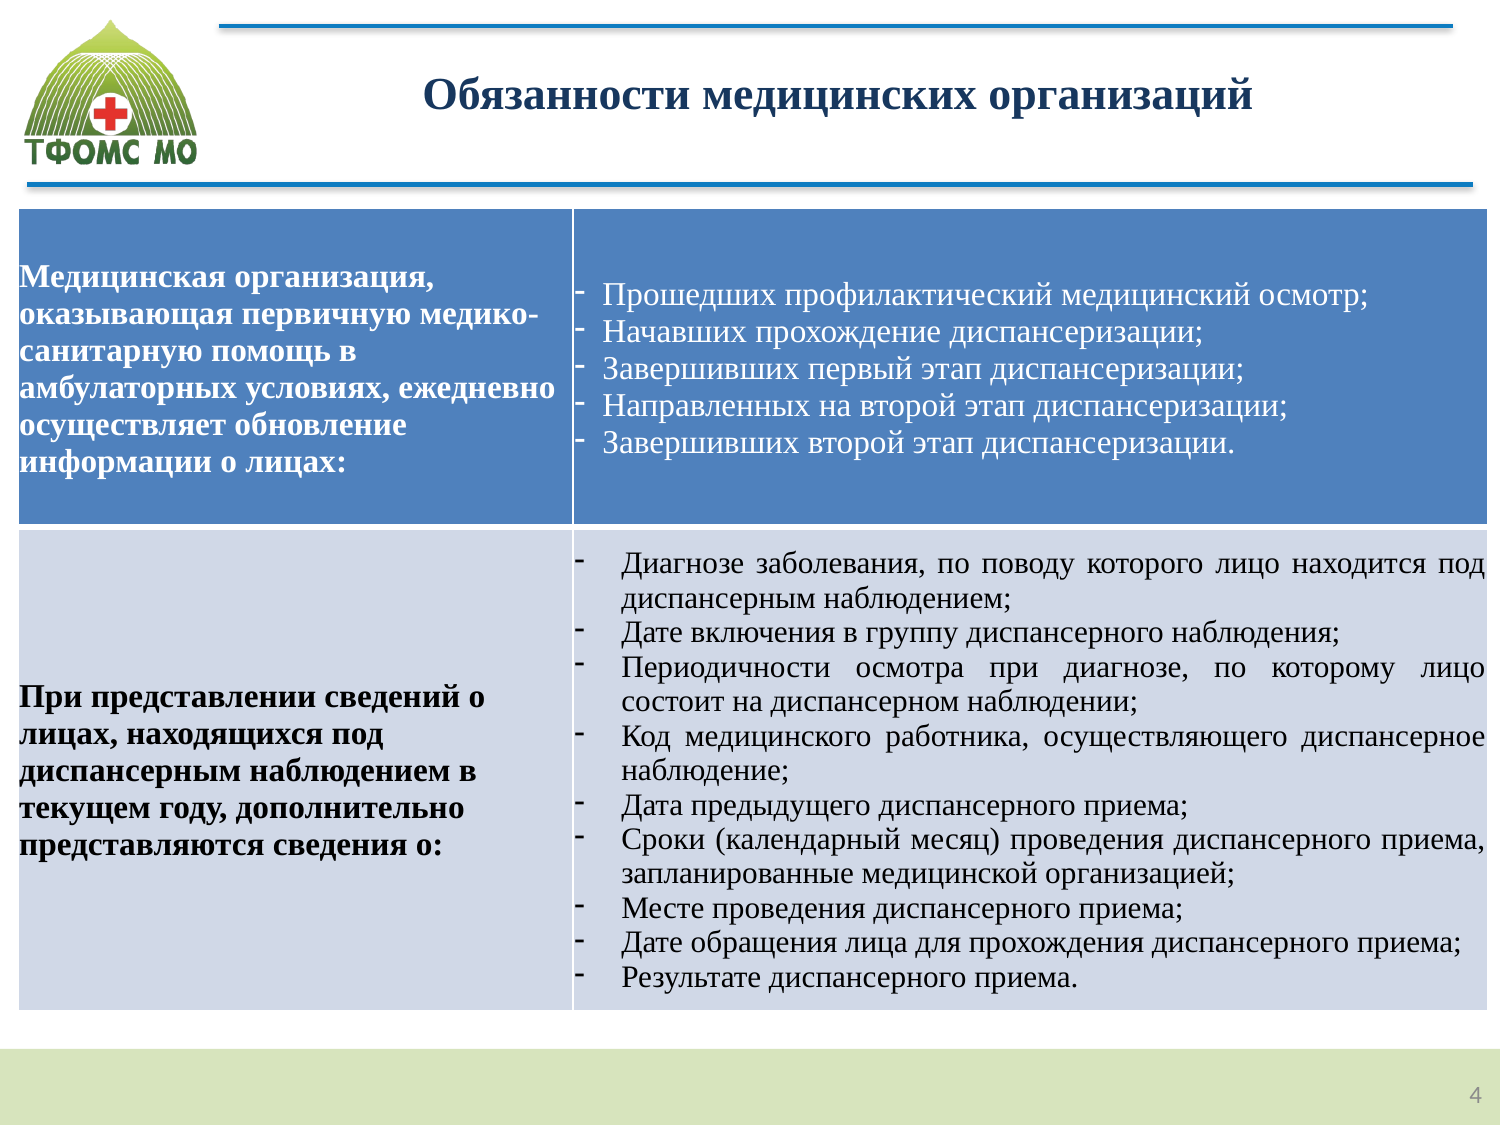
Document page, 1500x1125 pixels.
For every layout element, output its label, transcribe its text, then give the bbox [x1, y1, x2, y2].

text_box [0, 1047, 1500, 1125]
text_box Обязанности медицинских организаций [202, 25, 1500, 126]
table_cell Диагнозе заболевания, по поводу которого лицо находится под диспансерным наблюдением; Дате включения в группу диспансерного наблюдения; Периодичности осмотра при диагнозе, по которому лицо состоит на диспансерном наблюдении; Код медицинского работника, осуществляющего диспансерное наблюдение; Дата предыдущего диспансерного приема; Сроки (календарный месяц) проведения диспансерного приема, запланированные медицинской организацией; Месте проведения диспансерного приема; Дате обращения лица для прохождения диспансерного приема; Результате диспансерного приема. [574, 530, 1487, 1010]
picture [23, 16, 197, 165]
table_cell При представлении сведений о лицах, находящихся под диспансерным наблюдением в текущем году, дополнительно представляются сведения о: [19, 530, 572, 1010]
table_header Медицинская организация, оказывающая первичную медико-санитарную помощь в амбулаторных условиях, ежедневно осуществляет обновление информации о лицах: [19, 209, 572, 524]
table_header Прошедших профилактический медицинский осмотр; Начавших прохождение диспансеризации; Завершивших первый этап диспансеризации; Направленных на второй этап диспансеризации; Завершивших второй этап диспансеризации. [574, 209, 1487, 524]
slide_number 4 [1147, 1063, 1498, 1124]
